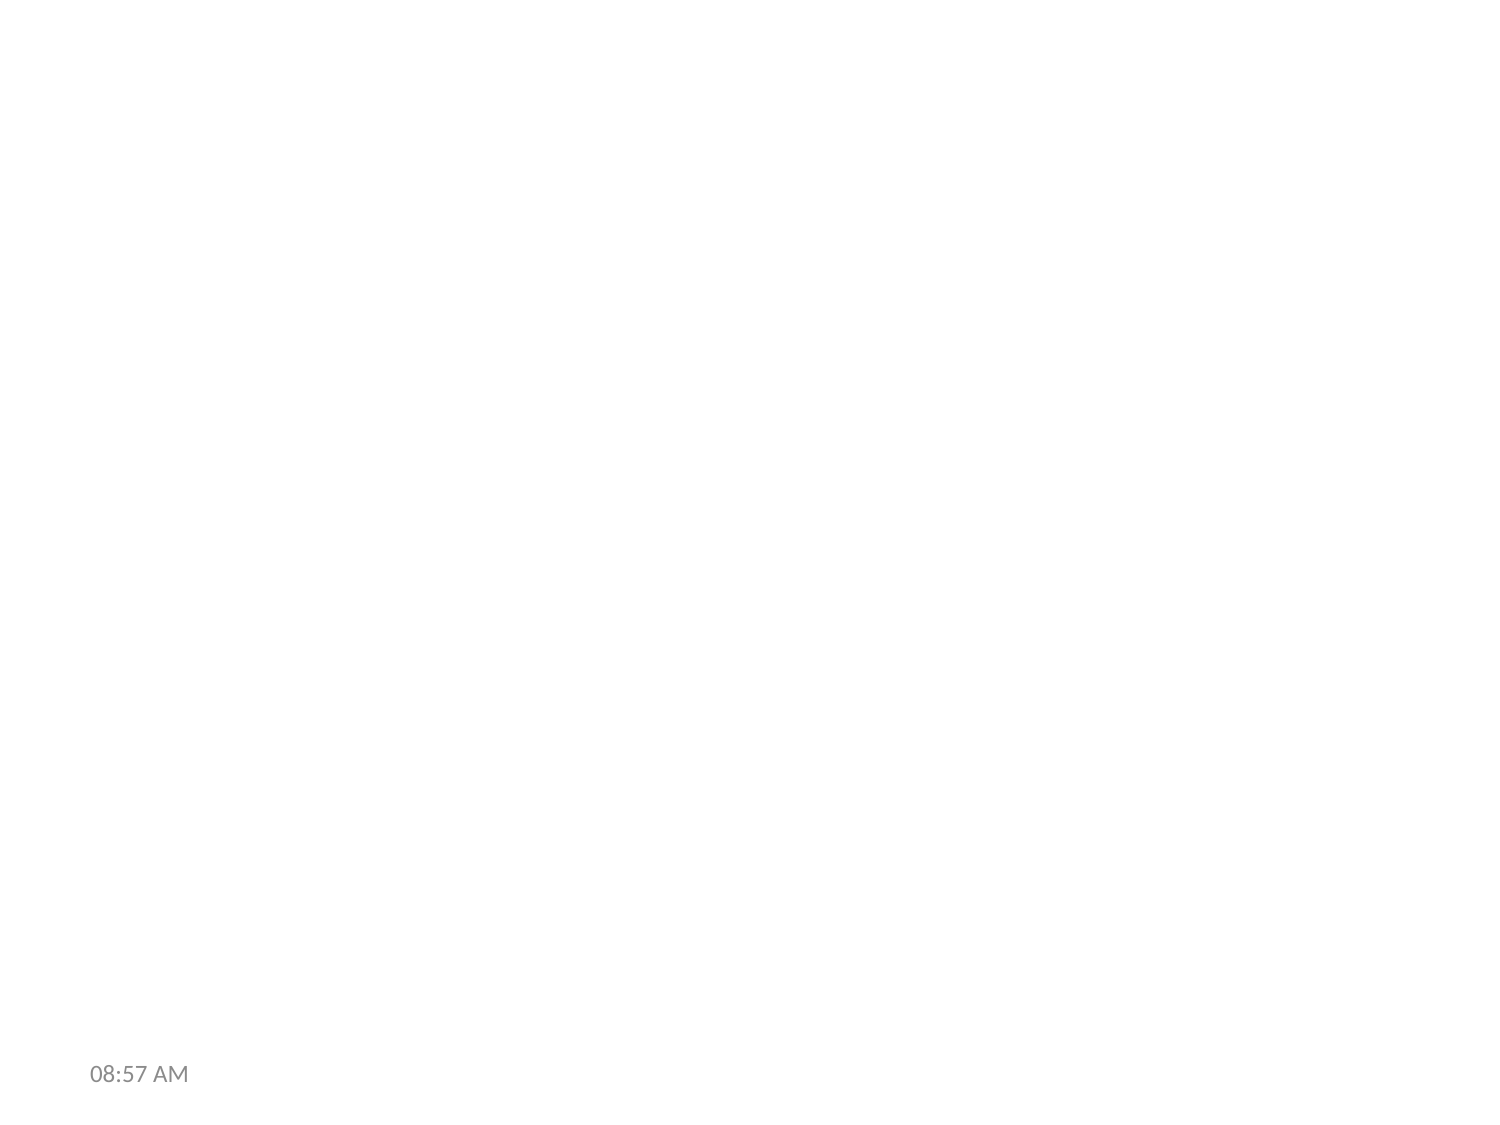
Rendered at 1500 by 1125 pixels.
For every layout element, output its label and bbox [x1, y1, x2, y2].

slide_number [75, 1042, 425, 1103]
